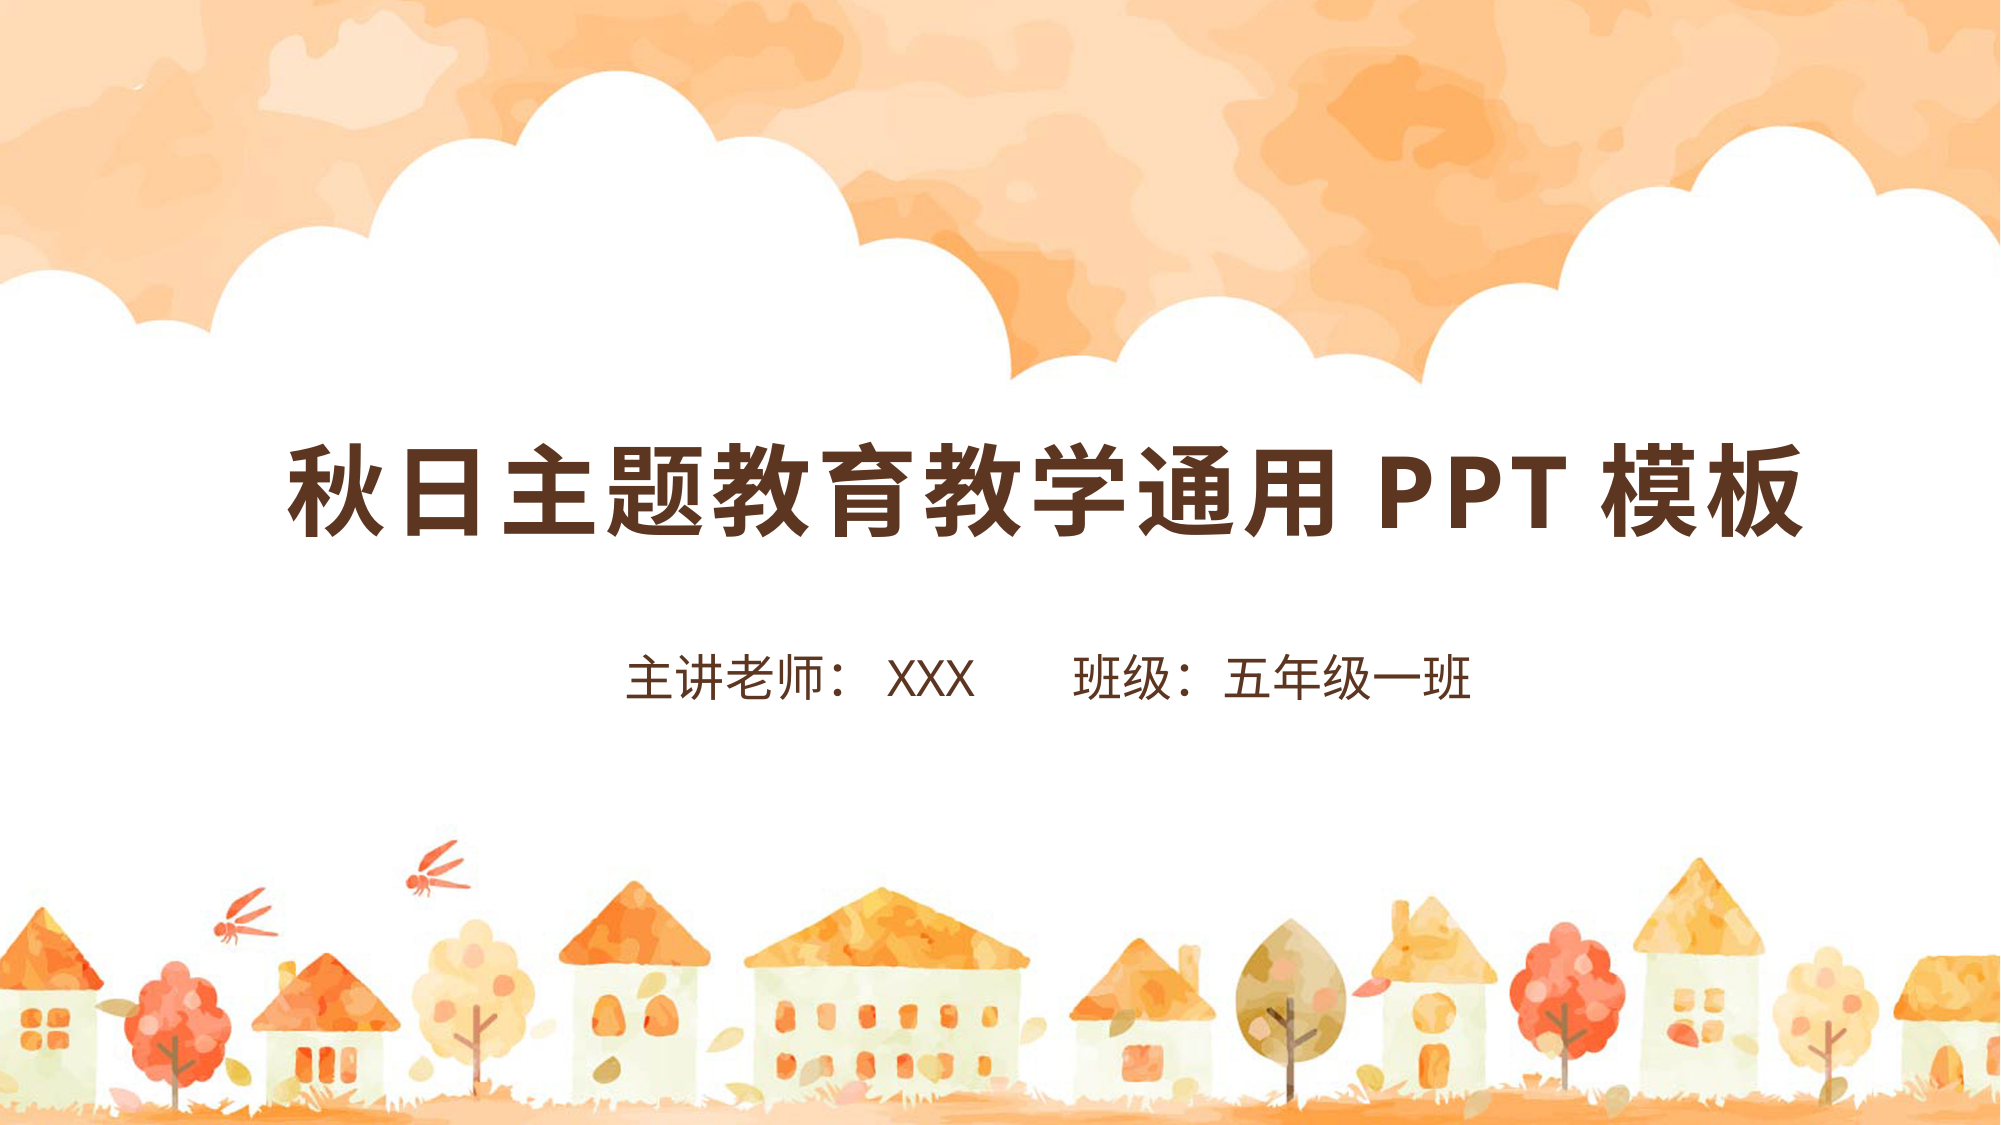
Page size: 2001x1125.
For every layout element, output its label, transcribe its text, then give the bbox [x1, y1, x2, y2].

title 秋日主题教育教学通用PPT模板 [242, 134, 1850, 557]
text_box 班级：五年级一班 [999, 639, 1545, 715]
text_box 主讲老师：XXX [552, 639, 999, 715]
picture [0, 0, 2001, 1125]
